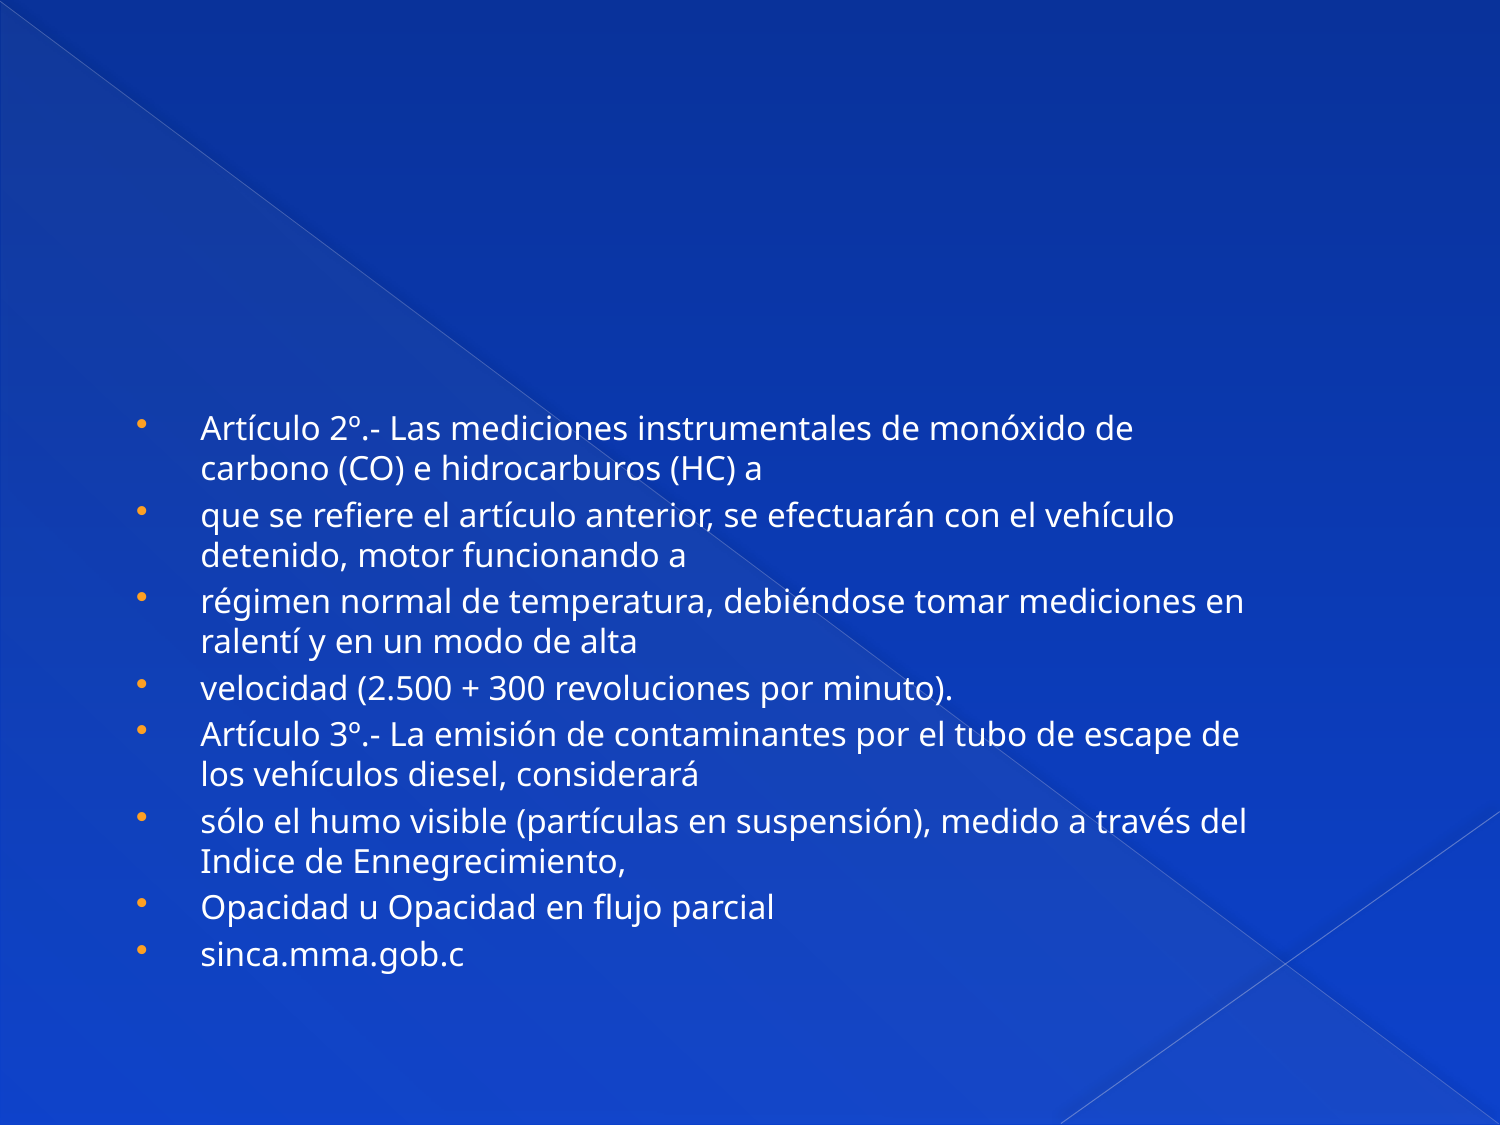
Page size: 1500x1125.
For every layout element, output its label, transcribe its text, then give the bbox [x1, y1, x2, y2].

list Artículo 2º.- Las mediciones instrumentales de monóxido de carbono (CO) e hidrocarburos (HC) a que se refiere el artículo anterior, se efectuarán con el vehículo detenido, motor funcionando a régimen normal de temperatura, debiéndose tomar mediciones en ralentí y en un modo de alta velocidad (2.500 + 300 revoluciones por minuto). Artículo 3º.- La emisión de contaminantes por el tubo de escape de los vehículos diesel, considerará sólo el humo visible (partículas en suspensión), medido a través del Indice de Ennegrecimiento, Opacidad u Opacidad en flujo parcial sinca.mma.gob.c [112, 399, 1275, 1024]
